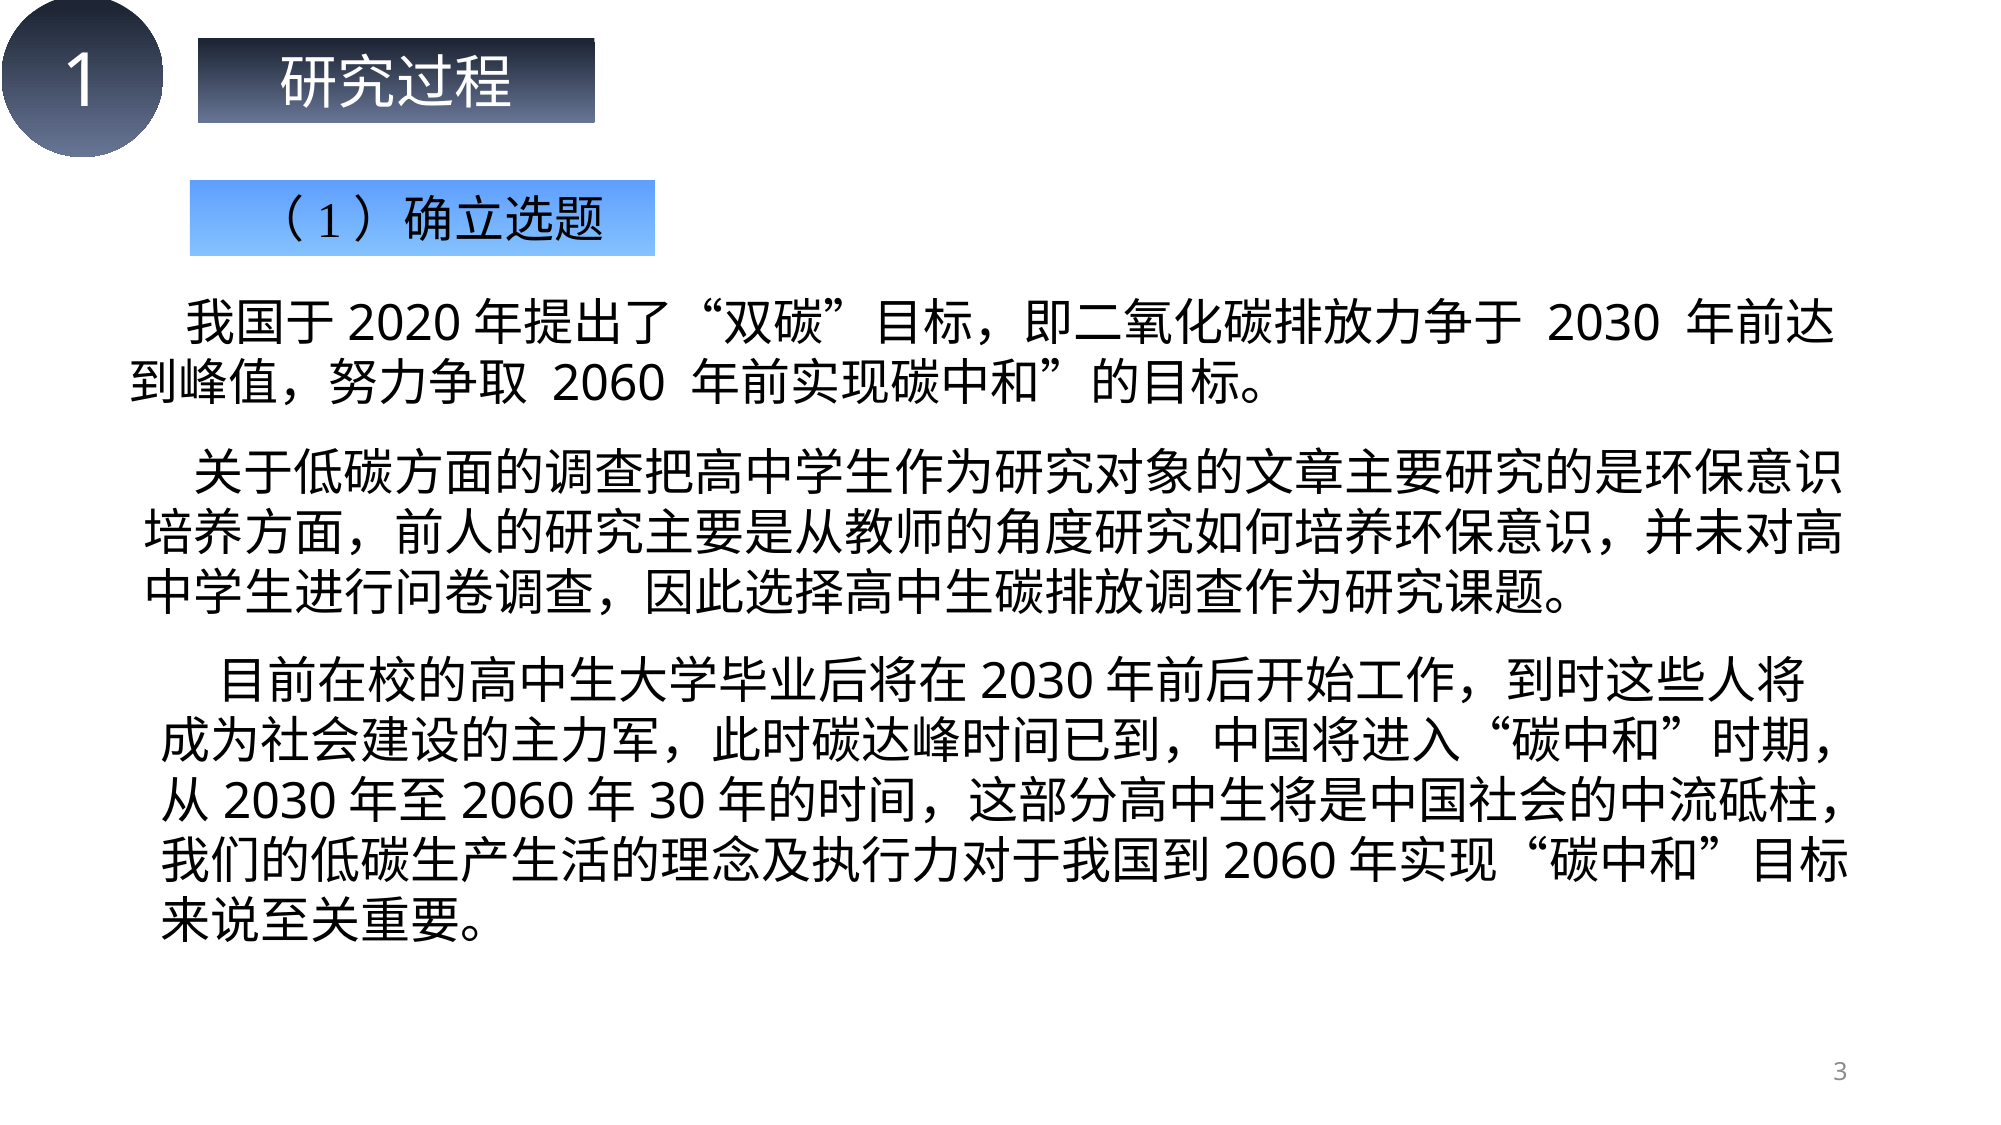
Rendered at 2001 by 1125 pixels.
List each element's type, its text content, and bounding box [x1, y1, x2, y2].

text_box 关于低碳方面的调查把高中学生作为研究对象的文章主要研究的是环保意识培养方面，前人的研究主要是从教师的角度研究如何培养环保意识，并未对高中学生进行问卷调查，因此选择高中生碳排放调查作为研究课题。 [129, 433, 1874, 629]
text_box （1）确立选题 [189, 180, 655, 256]
text_box 目前在校的高中生大学毕业后将在2030年前后开始工作，到时这些人将成为社会建设的主力军，此时碳达峰时间已到，中国将进入“碳中和”时期，从2030年至2060年30年的时间，这部分高中生将是中国社会的中流砥柱，我们的低碳生产生活的理念及执行力对于我国到2060年实现“碳中和”目标来说至关重要。 [146, 640, 1869, 956]
text_box 1 [0, 0, 165, 159]
text_box 我国于2020年提出了“双碳”目标，即二氧化碳排放力争于 2030 年前达到峰值，努力争取 2060 年前实现碳中和”的目标。 [113, 282, 1884, 418]
text_box 研究过程 [197, 37, 595, 124]
slide_number 3 [1412, 1042, 1863, 1103]
